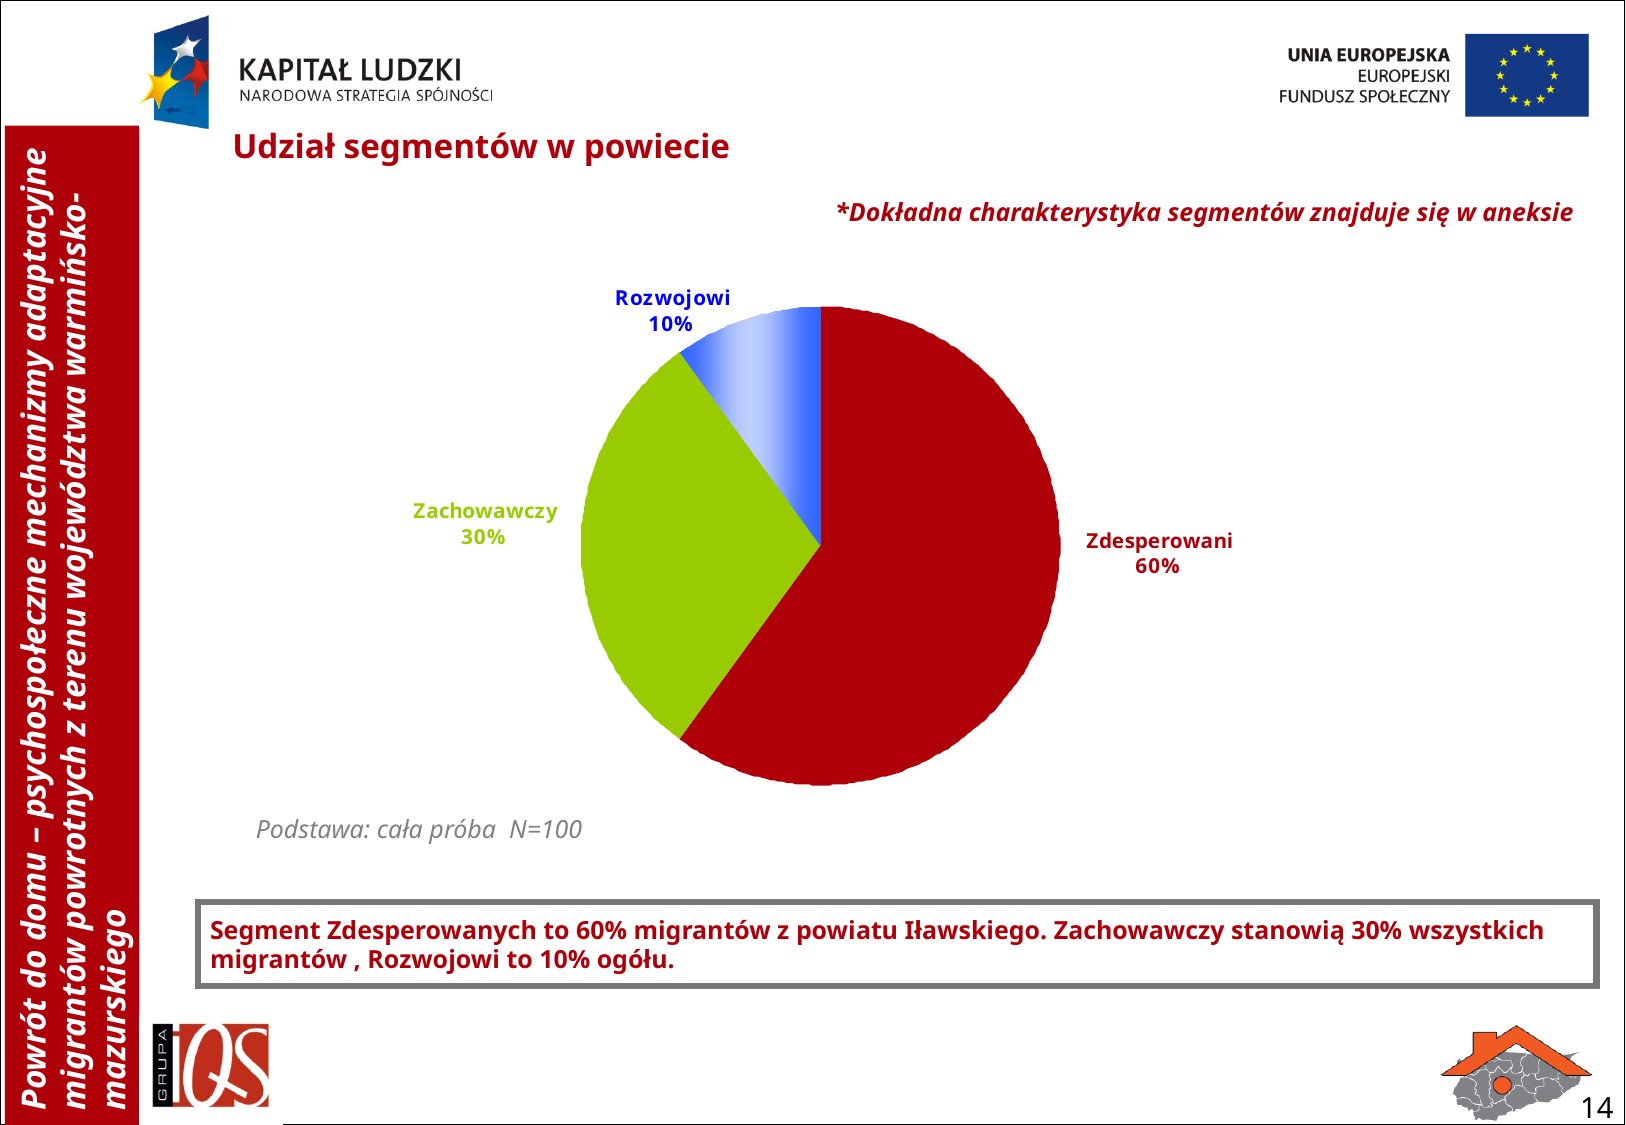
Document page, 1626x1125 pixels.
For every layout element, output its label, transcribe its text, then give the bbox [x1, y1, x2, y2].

picture [139, 1015, 283, 1125]
text_box Segment Zdesperowanych to 60% migrantów z powiatu Iławskiego. Zachowawczy stanowią 30% wszystkich migrantów , Rozwojowi to 10% ogółu. [198, 902, 1597, 986]
text_box Udział segmentów w powiecie [226, 125, 738, 166]
picture [1250, 7, 1617, 143]
picture [1438, 1023, 1594, 1082]
picture [139, 15, 492, 129]
slide_number 14 [1249, 1082, 1625, 1125]
text_box *Dokładna charakterystyka segmentów znajduje się w aneksie [829, 196, 1581, 227]
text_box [210, 266, 1507, 834]
